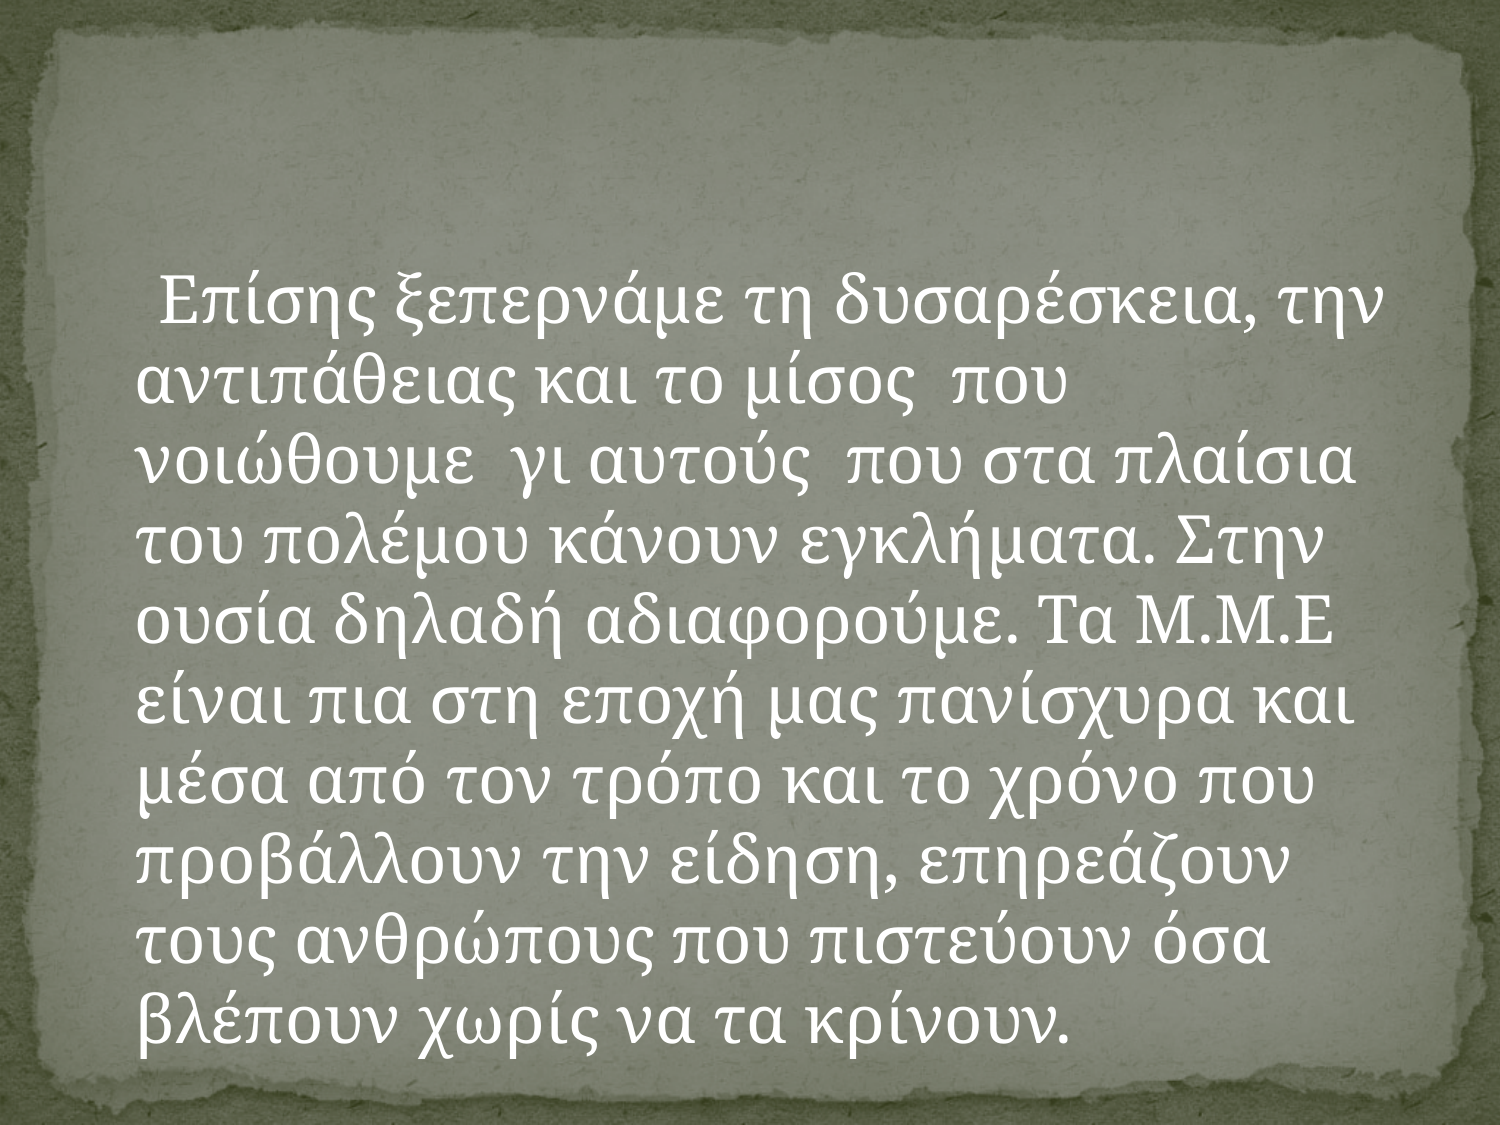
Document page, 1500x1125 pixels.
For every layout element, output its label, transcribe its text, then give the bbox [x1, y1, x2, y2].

list Επίσης ξεπερνάμε τη δυσαρέσκεια, την αντιπάθειας και το μίσος που νοιώθουμε γι αυτούς που στα πλαίσια του πολέμου κάνουν εγκλήματα. Στην ουσία δηλαδή αδιαφορούμε. Τα Μ.Μ.Ε είναι πια στη εποχή μας πανίσχυρα και μέσα από τον τρόπο και το χρόνο που προβάλλουν την είδηση, επηρεάζουν τους ανθρώπους που πιστεύουν όσα βλέπουν χωρίς να τα κρίνουν. [75, 249, 1425, 1000]
